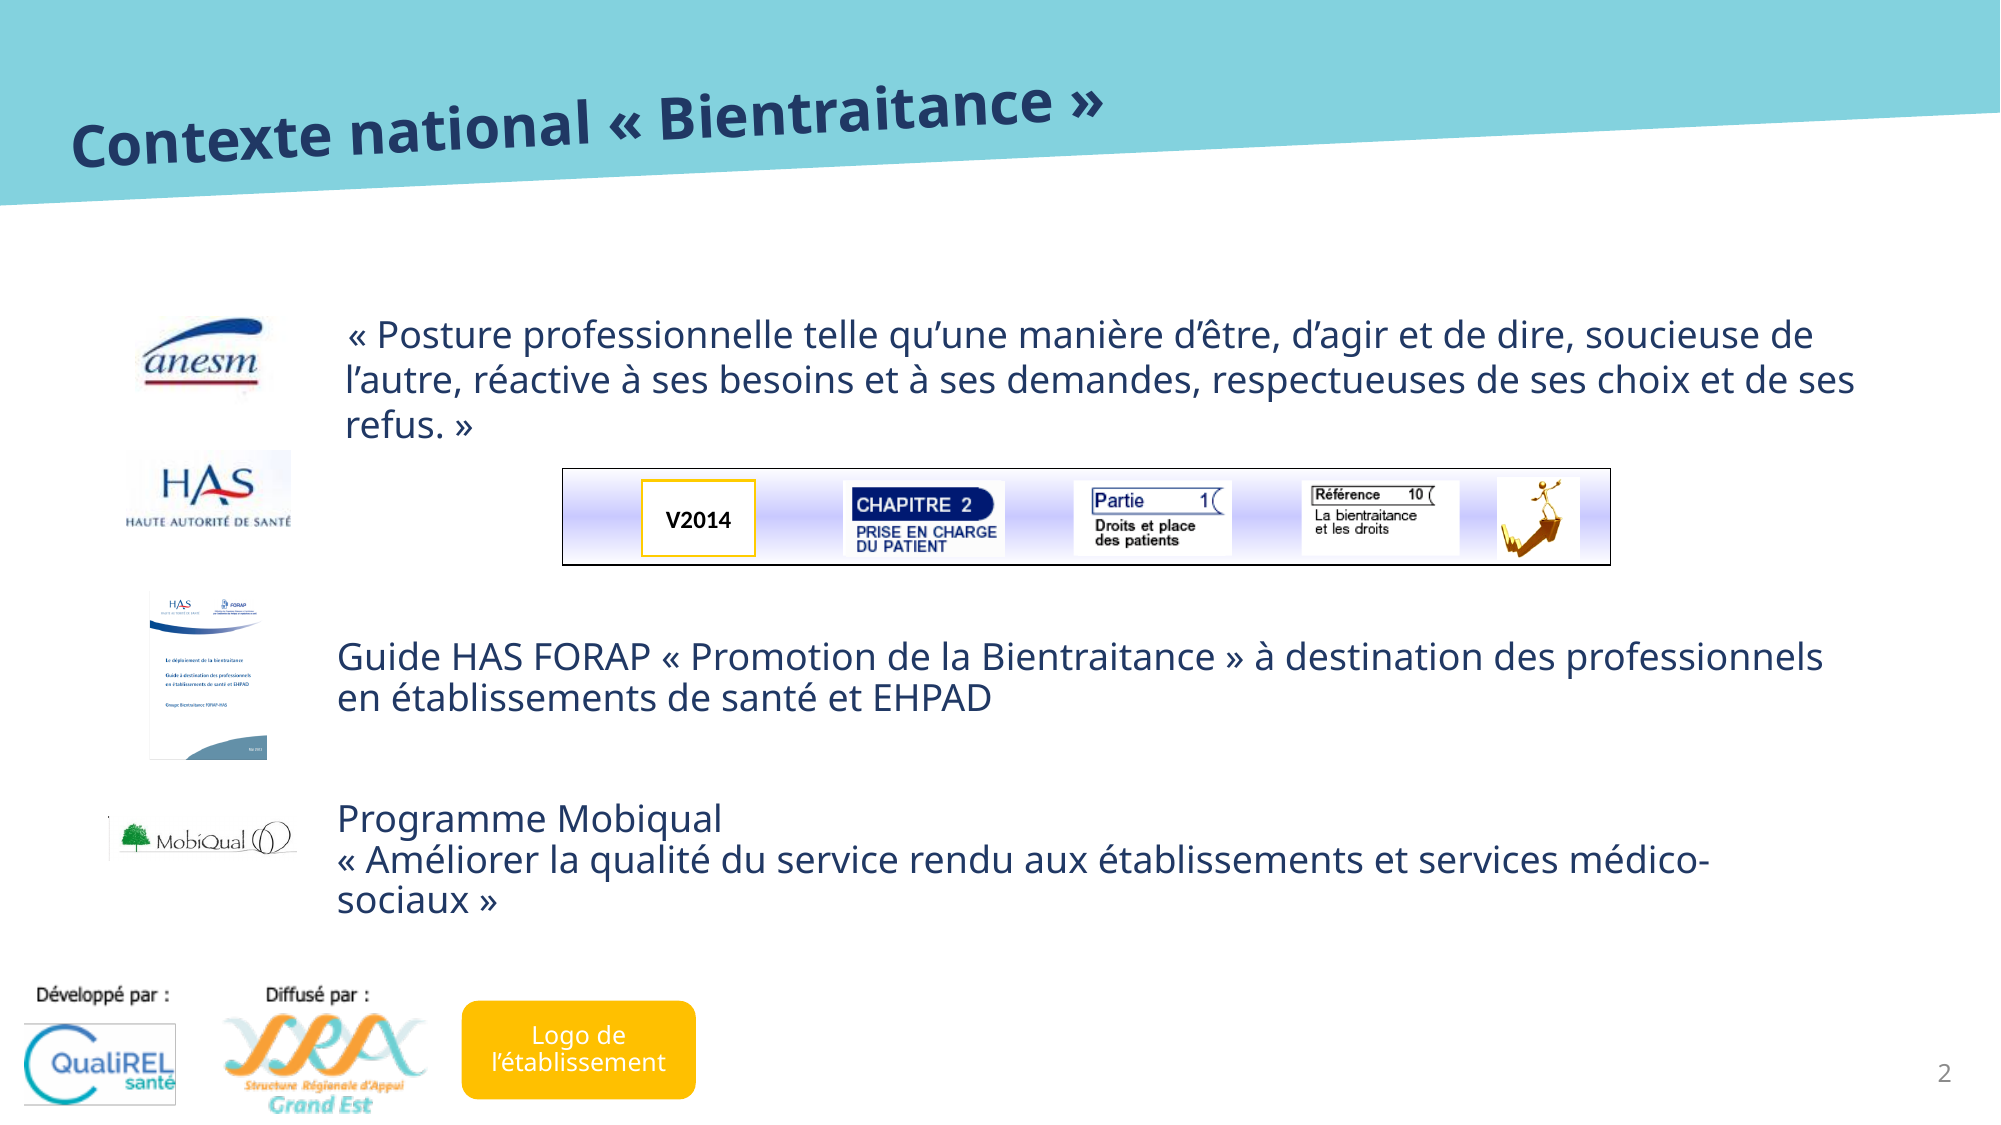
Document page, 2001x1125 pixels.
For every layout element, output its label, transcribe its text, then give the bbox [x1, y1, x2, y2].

text_box « Posture professionnelle telle qu’une manière d’être, d’agir et de dire, soucieuse de l’autre, réactive à ses besoins et à ses demandes, respectueuses de ses choix et de ses refus. » [292, 303, 1881, 444]
slide_number 2 [1308, 1042, 1967, 1103]
text_box [460, 999, 697, 1101]
text_box Contexte national « Bientraitance » [53, 52, 1122, 189]
picture [135, 316, 292, 409]
picture [149, 591, 267, 760]
picture [108, 816, 297, 861]
title Logo de l’établissement [472, 1009, 686, 1092]
picture [126, 450, 291, 527]
text_box [0, 0, 2000, 207]
text_box Guide HAS FORAP « Promotion de la Bientraitance » à destination des professionnels en établissements de santé et EHPAD [292, 630, 1881, 771]
text_box Programme Mobiqual « Améliorer la qualité du service rendu aux établissements et services médico-sociaux » [292, 792, 1881, 933]
picture [24, 975, 428, 1114]
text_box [562, 468, 1611, 565]
